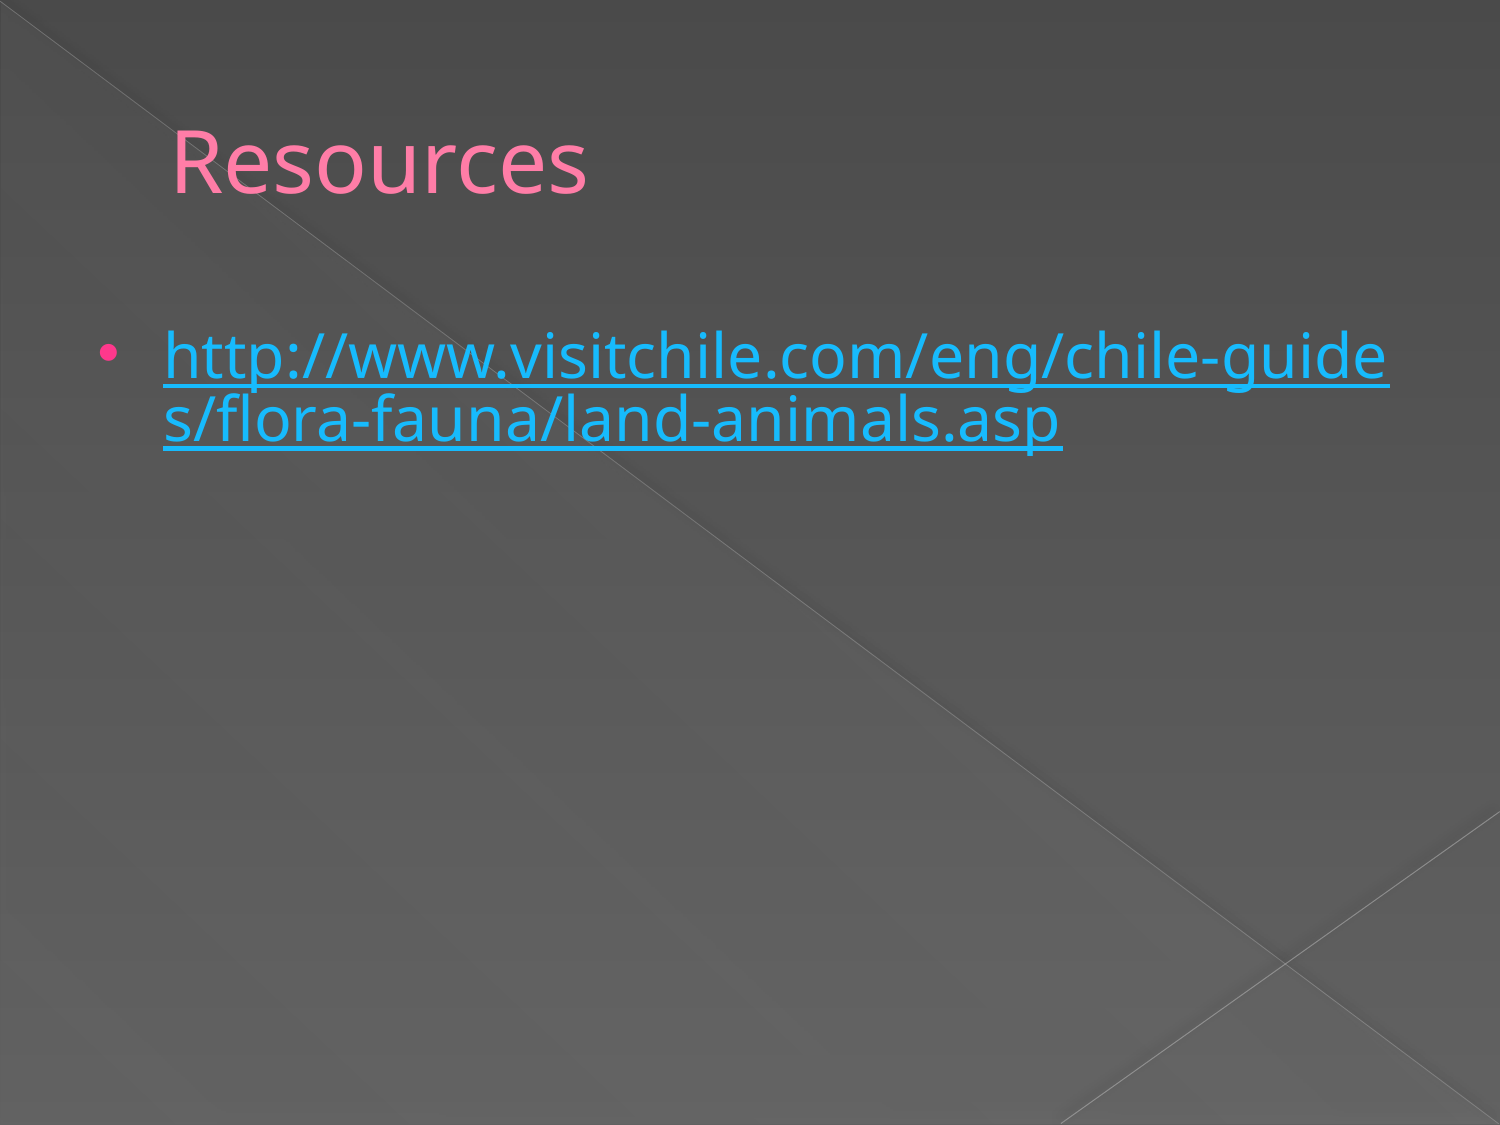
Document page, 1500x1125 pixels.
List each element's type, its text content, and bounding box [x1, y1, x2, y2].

list http://www.visitchile.com/eng/chile-guides/flora-fauna/land-animals.asp [75, 308, 1425, 1059]
title Resources [75, 43, 1425, 274]
